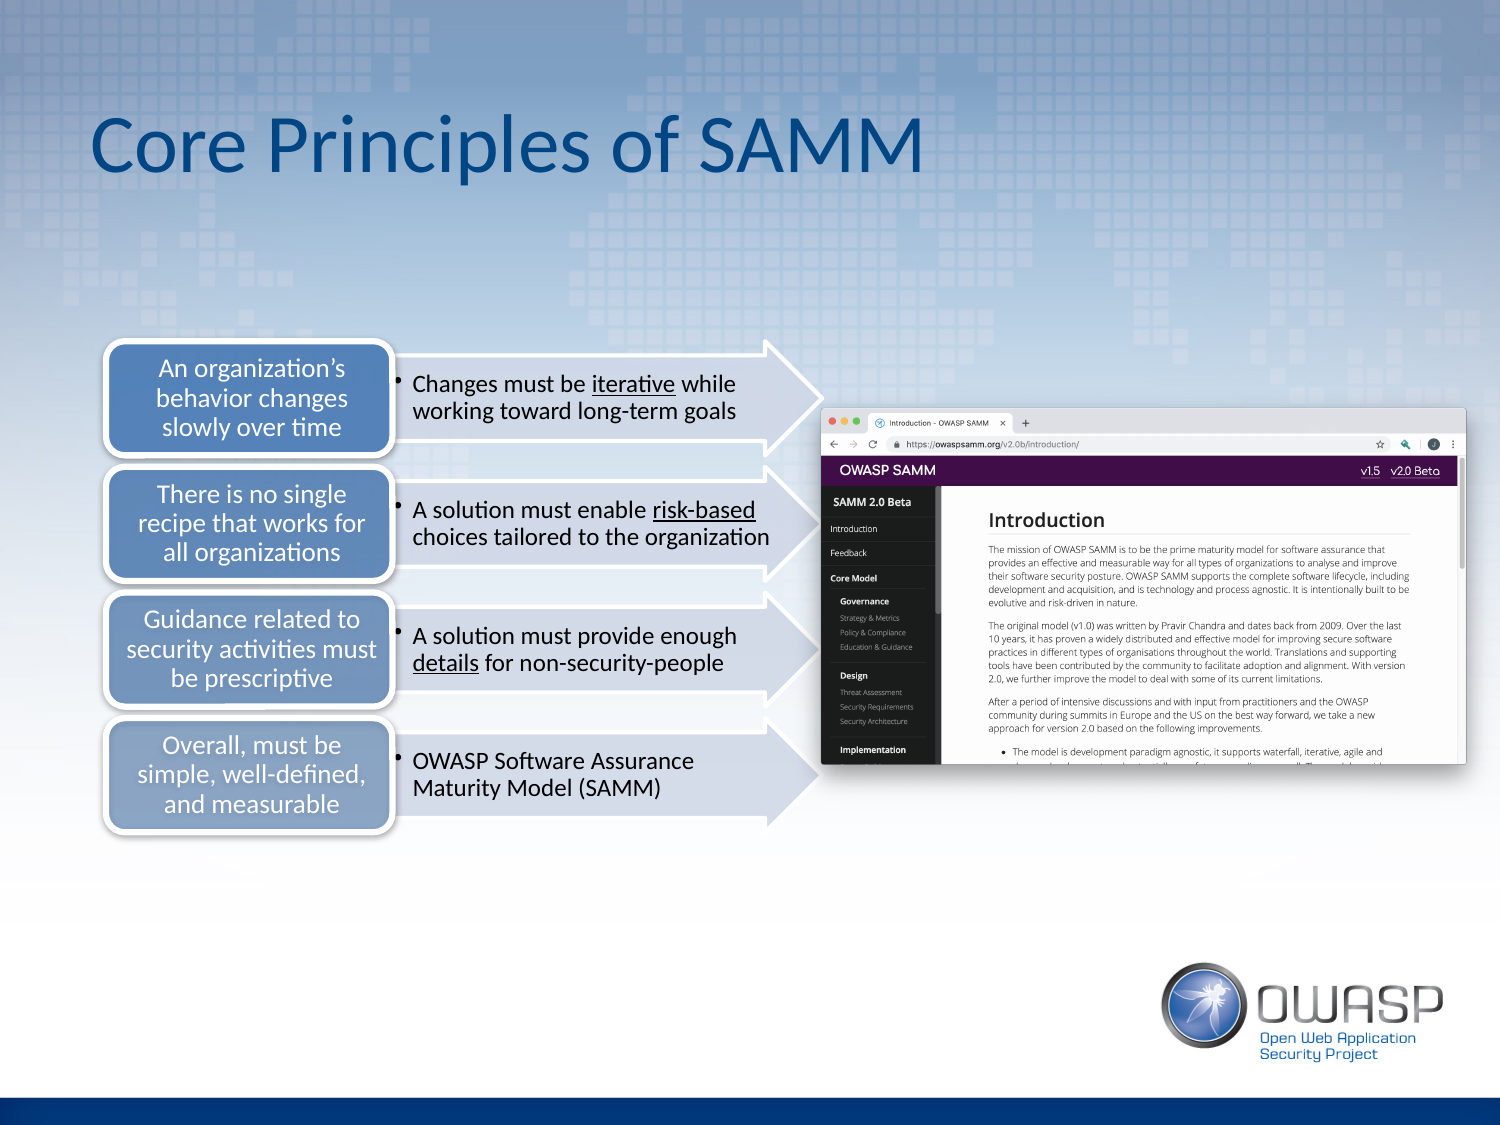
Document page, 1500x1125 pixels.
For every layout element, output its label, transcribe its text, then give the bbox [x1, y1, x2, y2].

title Core Principles of SAMM [75, 45, 1425, 233]
picture [0, 0, 1500, 1125]
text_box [105, 340, 823, 833]
